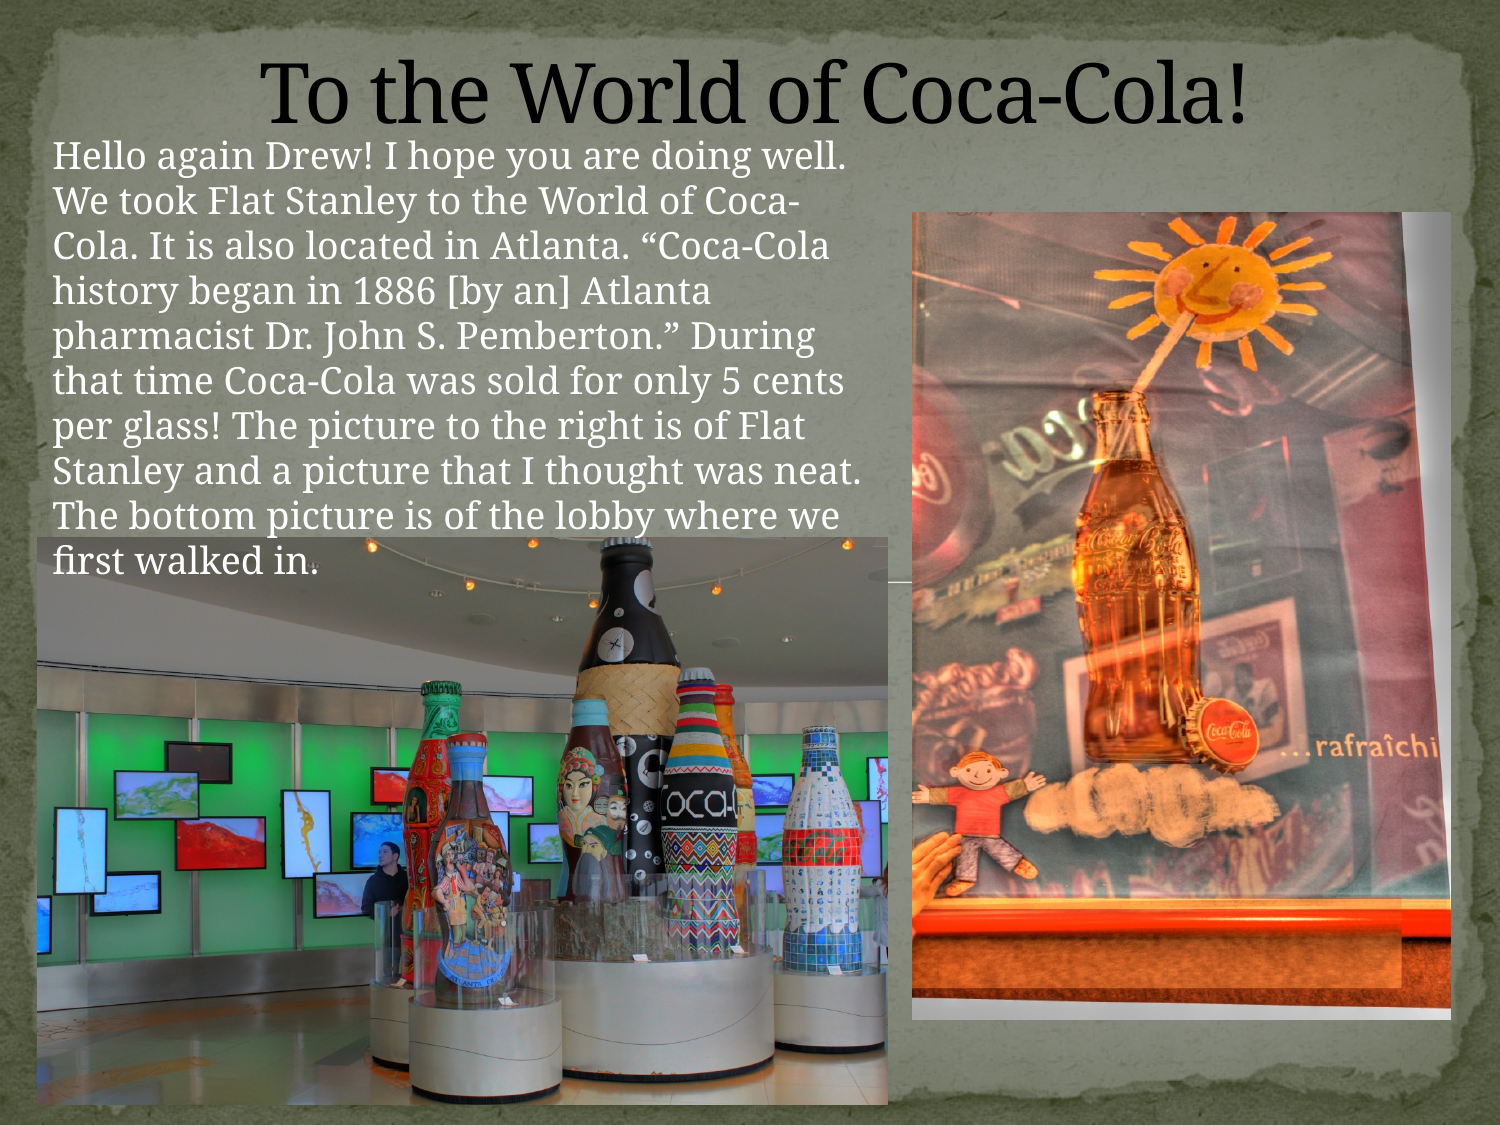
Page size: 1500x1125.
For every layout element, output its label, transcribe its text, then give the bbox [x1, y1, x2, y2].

picture [37, 540, 888, 1105]
text_box Hello again Drew! I hope you are doing well. We took Flat Stanley to the World of Coca-Cola. It is also located in Atlanta. “Coca-Cola history began in 1886 [by an] Atlanta pharmacist Dr. John S. Pemberton.” During that time Coca-Cola was sold for only 5 cents per glass! The picture to the right is of Flat Stanley and a picture that I thought was neat. The bottom picture is of the lobby where we first walked in. [37, 124, 900, 590]
picture [912, 212, 1451, 1020]
title To the World of Coca-Cola! [74, 49, 1438, 148]
